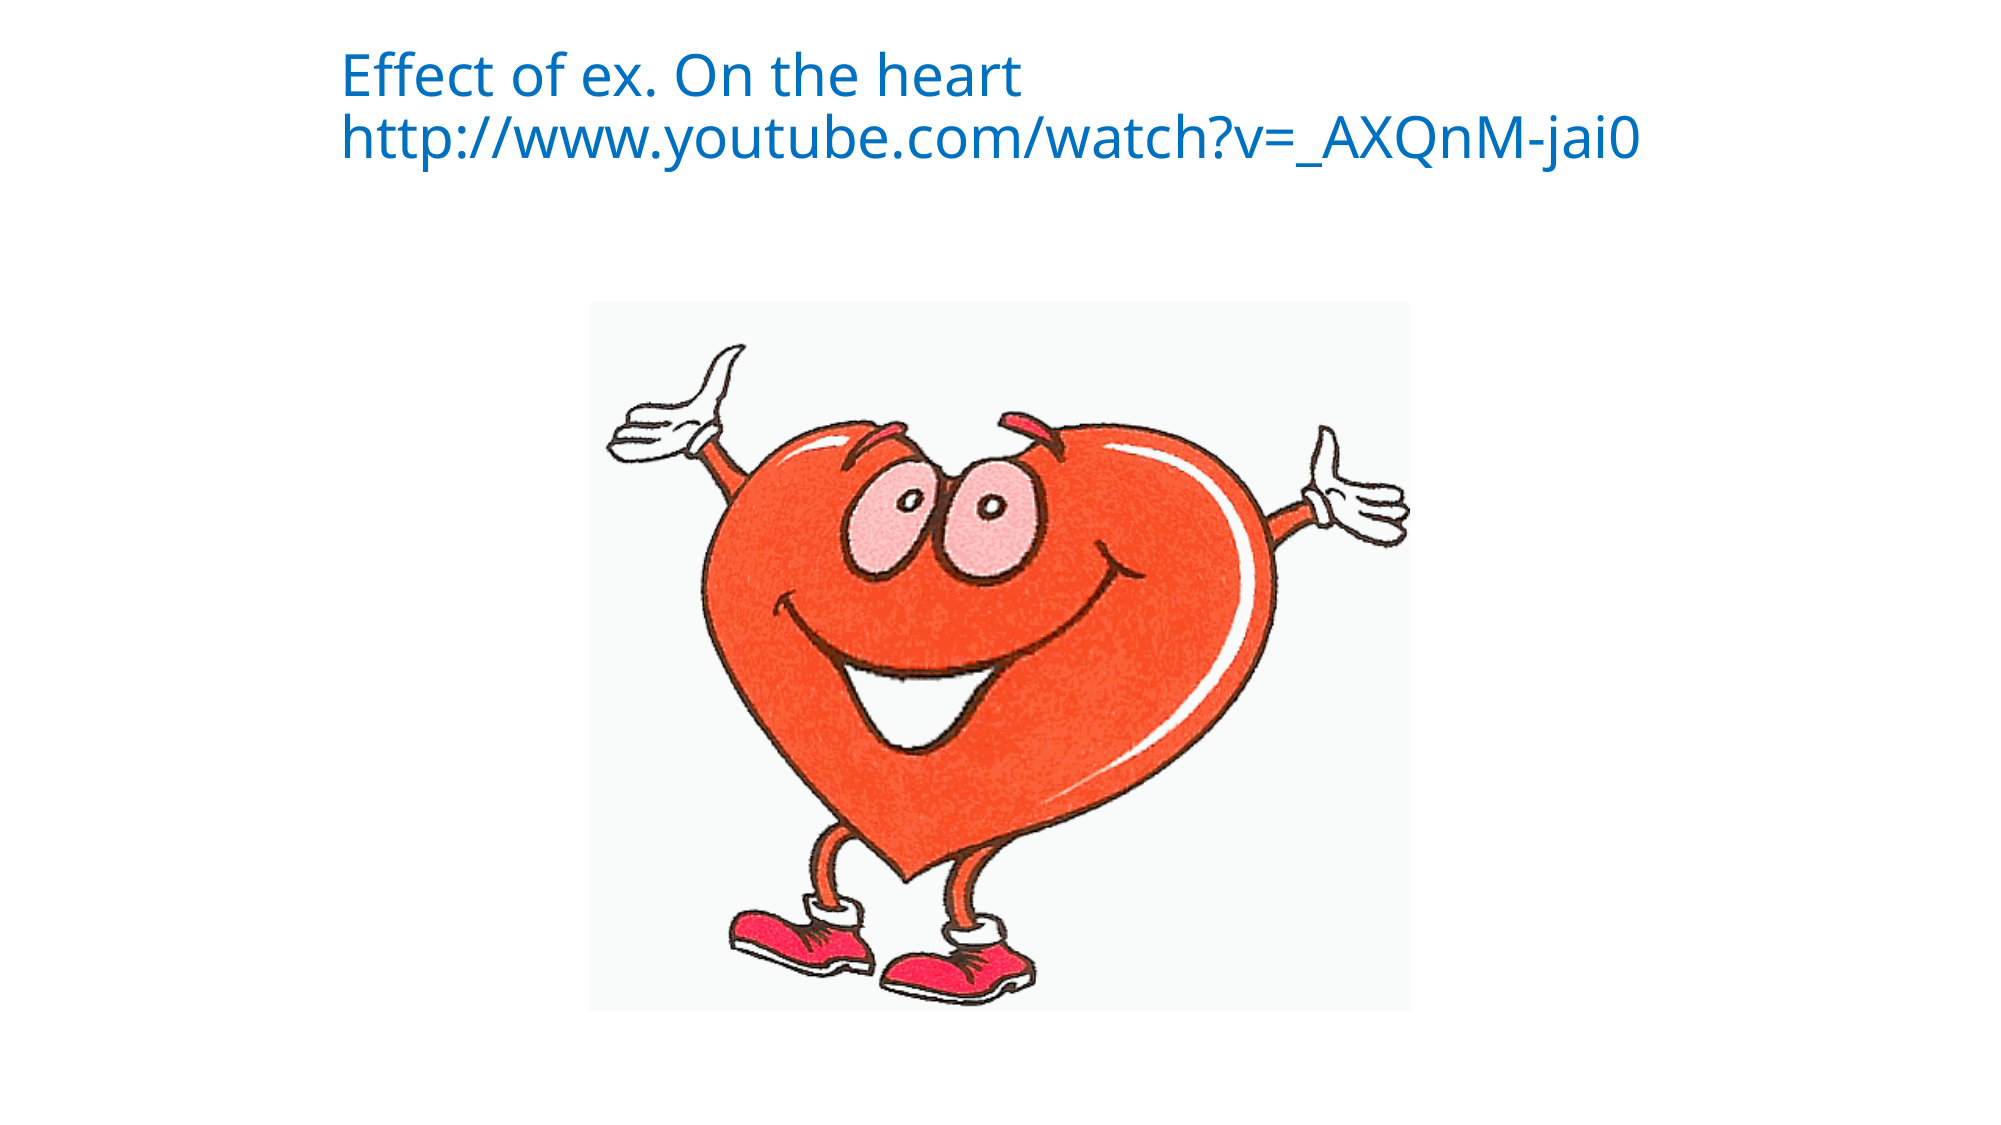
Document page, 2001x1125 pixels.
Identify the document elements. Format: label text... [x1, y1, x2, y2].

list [590, 302, 1410, 1011]
title Effect of ex. On the heart http://www.youtube.com/watch?v=_AXQnM-jai0 [325, 0, 2000, 218]
